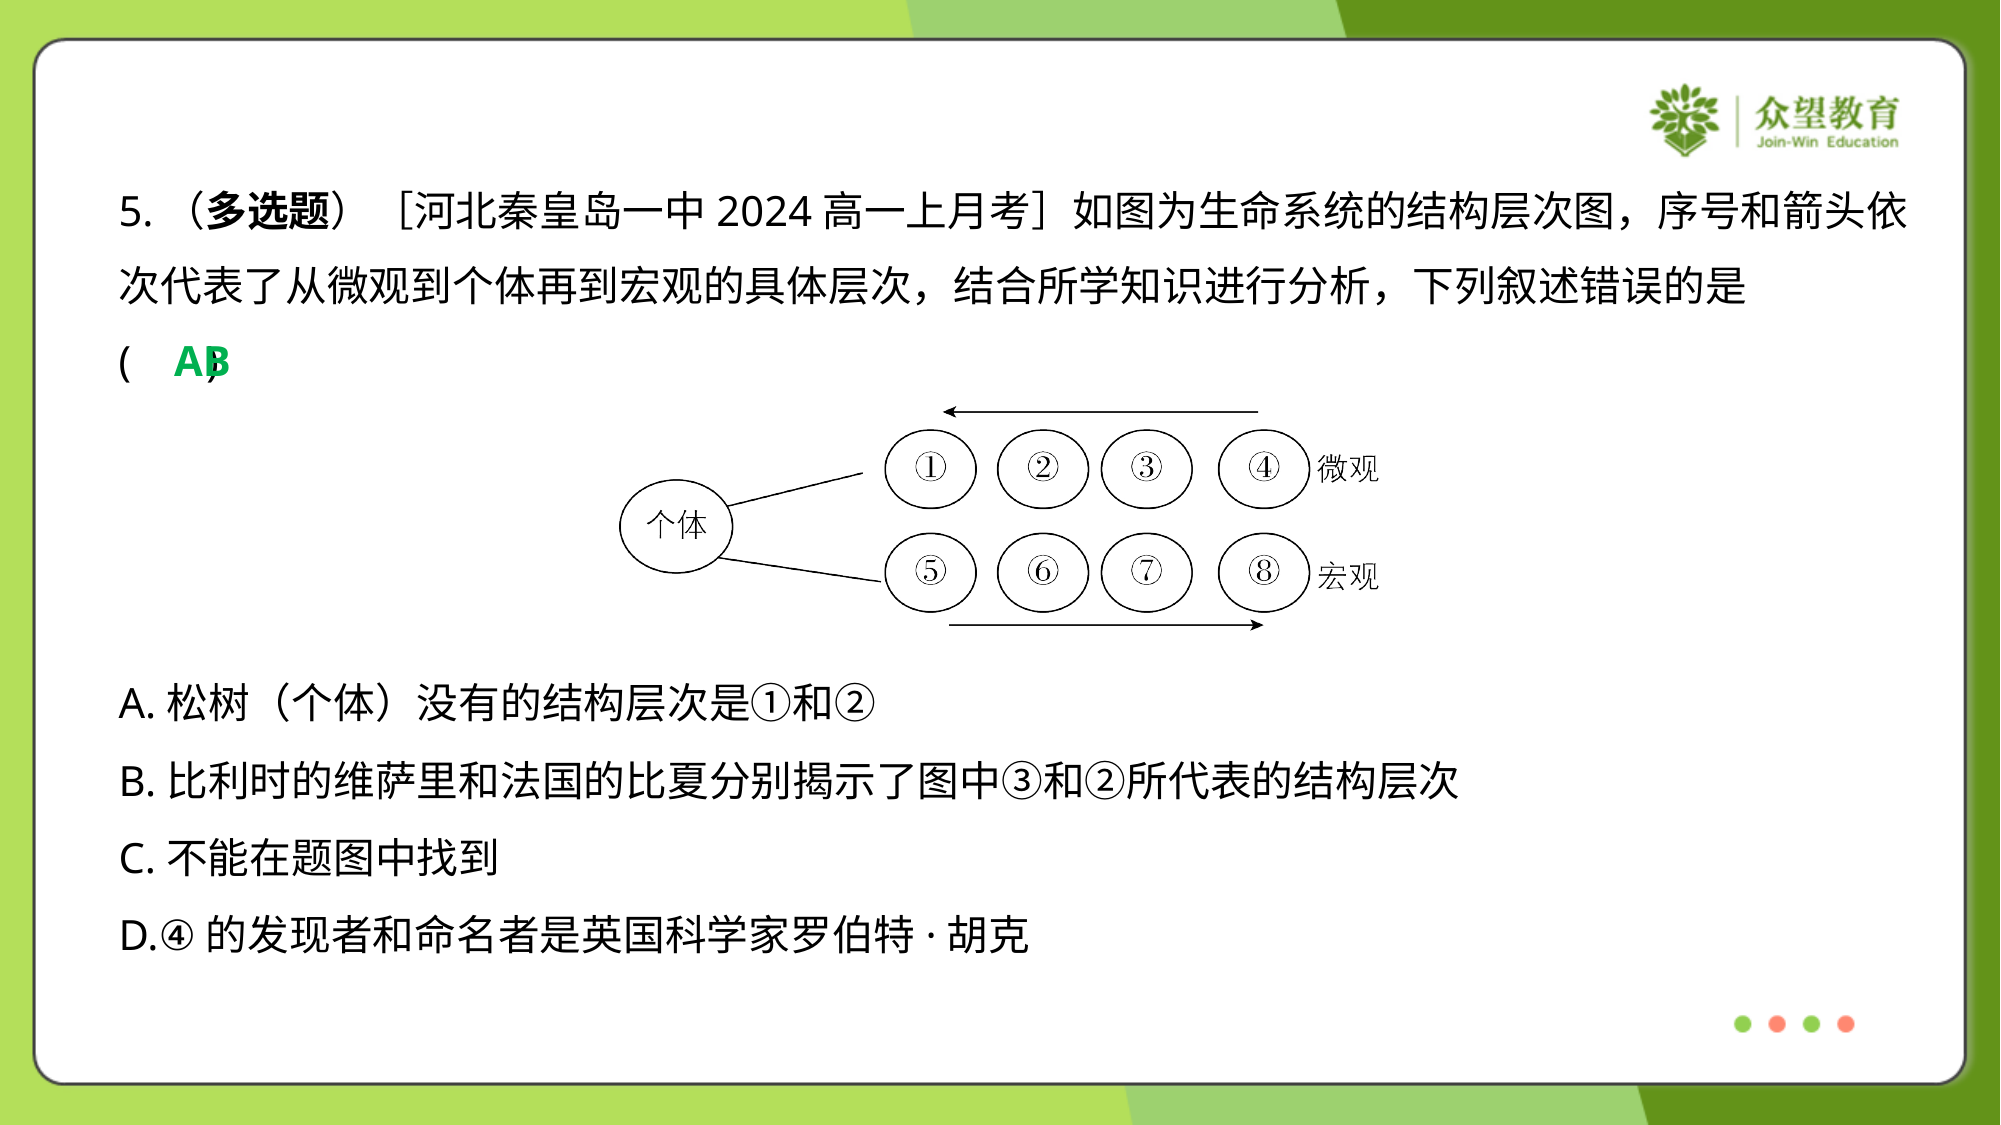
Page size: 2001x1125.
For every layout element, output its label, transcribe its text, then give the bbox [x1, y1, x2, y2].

picture [0, 0, 2000, 1125]
text_box AB [157, 309, 248, 385]
text_box 5.（多选题）［河北秦皇岛一中2024高一上月考］如图为生命系统的结构层次图，序号和箭头依 次代表了从微观到个体再到宏观的具体层次，结合所学知识进行分析，下列叙述错误的是 ( ) [118, 159, 1883, 385]
